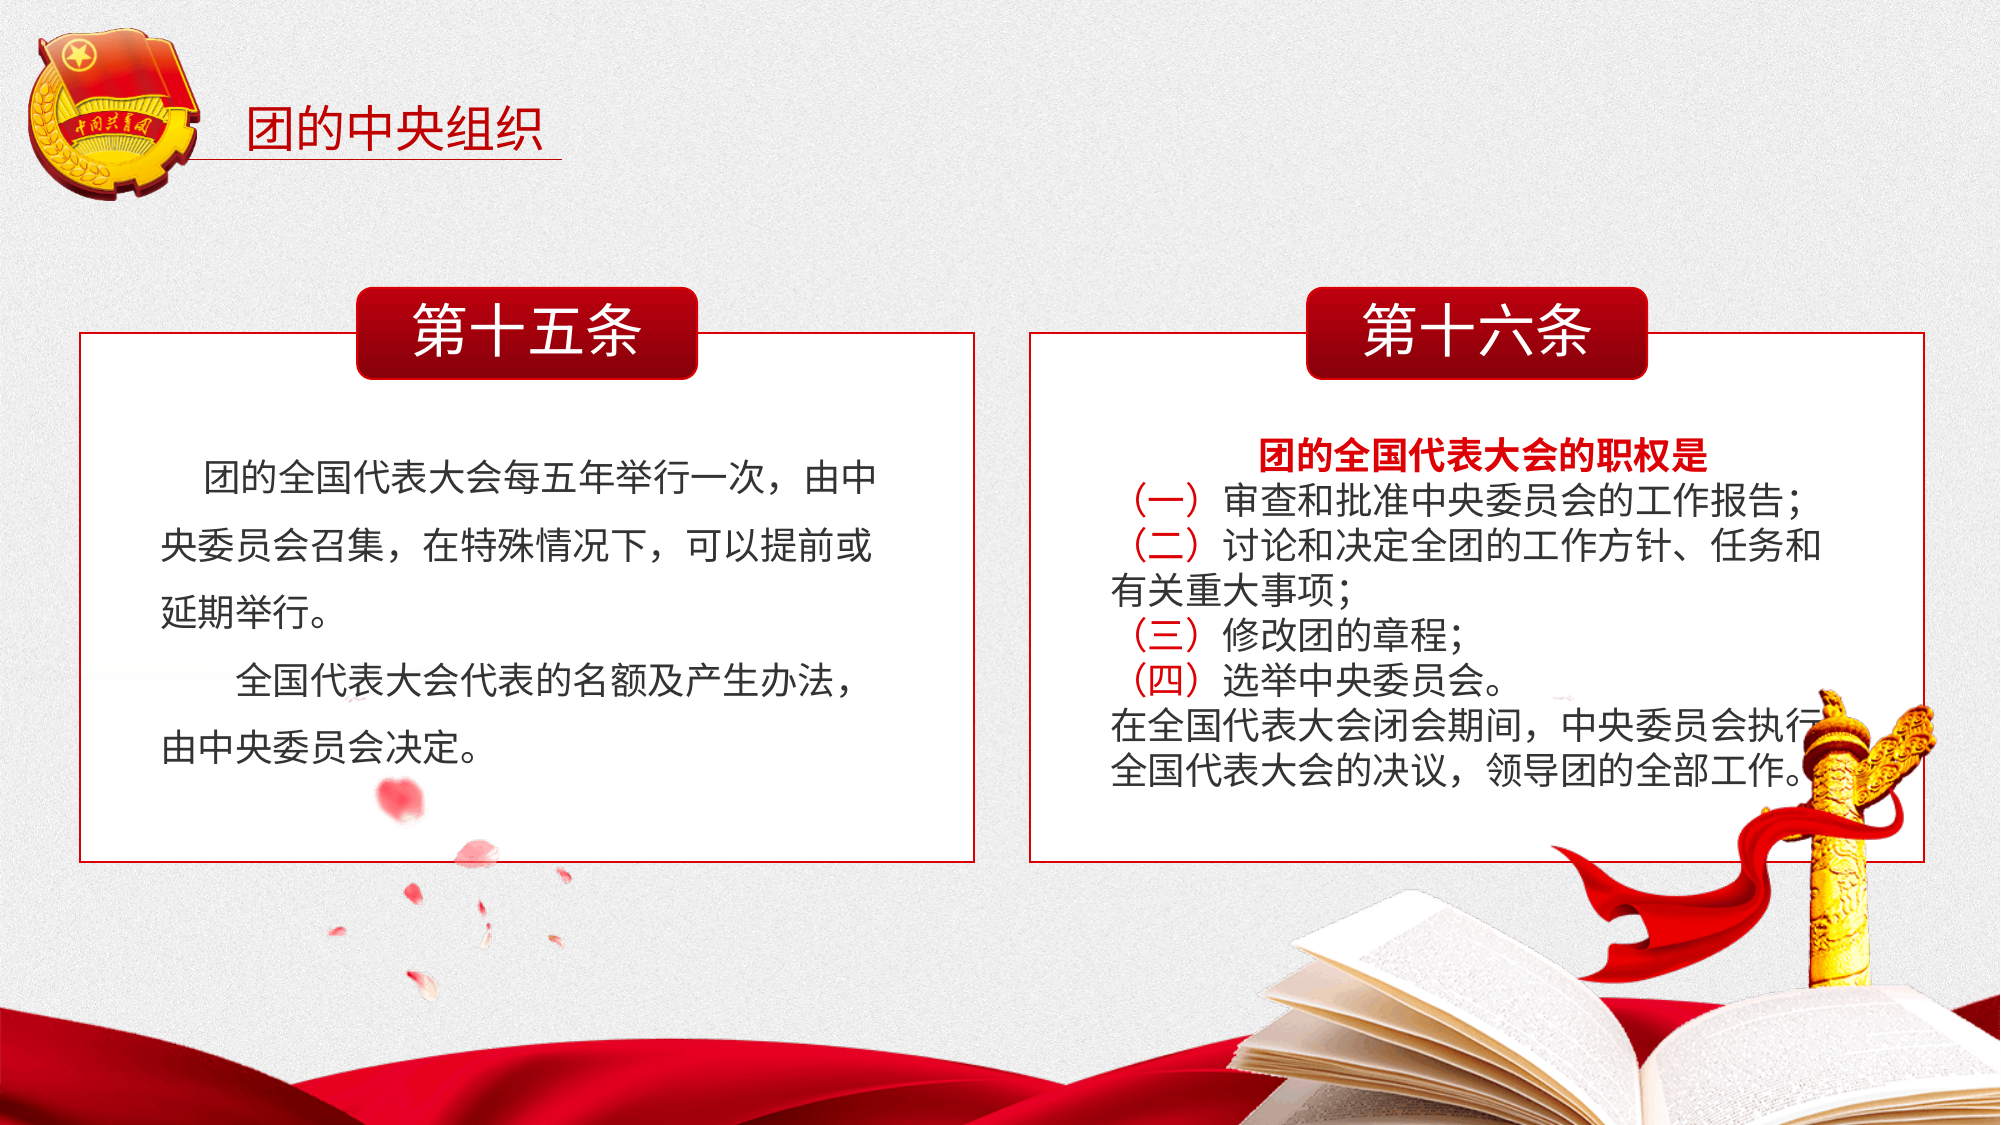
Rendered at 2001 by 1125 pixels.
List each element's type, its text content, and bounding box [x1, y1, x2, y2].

text_box 团的中央组织 [230, 90, 561, 159]
text_box [79, 332, 975, 666]
text_box 第十五条 [356, 286, 699, 380]
text_box 团的中央组织 [230, 160, 561, 165]
text_box 团的全国代表大会的职权是 （一）审查和批准中央委员会的工作报告； （二）讨论和决定全团的工作方针、任务和有关重大事项； （三）修改团的章程； （四）选举中央委员会。 在全国代表大会闭会期间，中央委员会执行全国代表大会的决议，领导团的全部工作。 [1095, 424, 1873, 666]
text_box [1029, 332, 1925, 666]
picture [0, 0, 2001, 1125]
text_box 团的全国代表大会每五年举行一次，由中央委员会召集，在特殊情况下，可以提前或延期举行。 全国代表大会代表的名额及产生办法，由中央委员会决定。 [145, 424, 923, 666]
text_box 第十六条 [1306, 286, 1649, 380]
